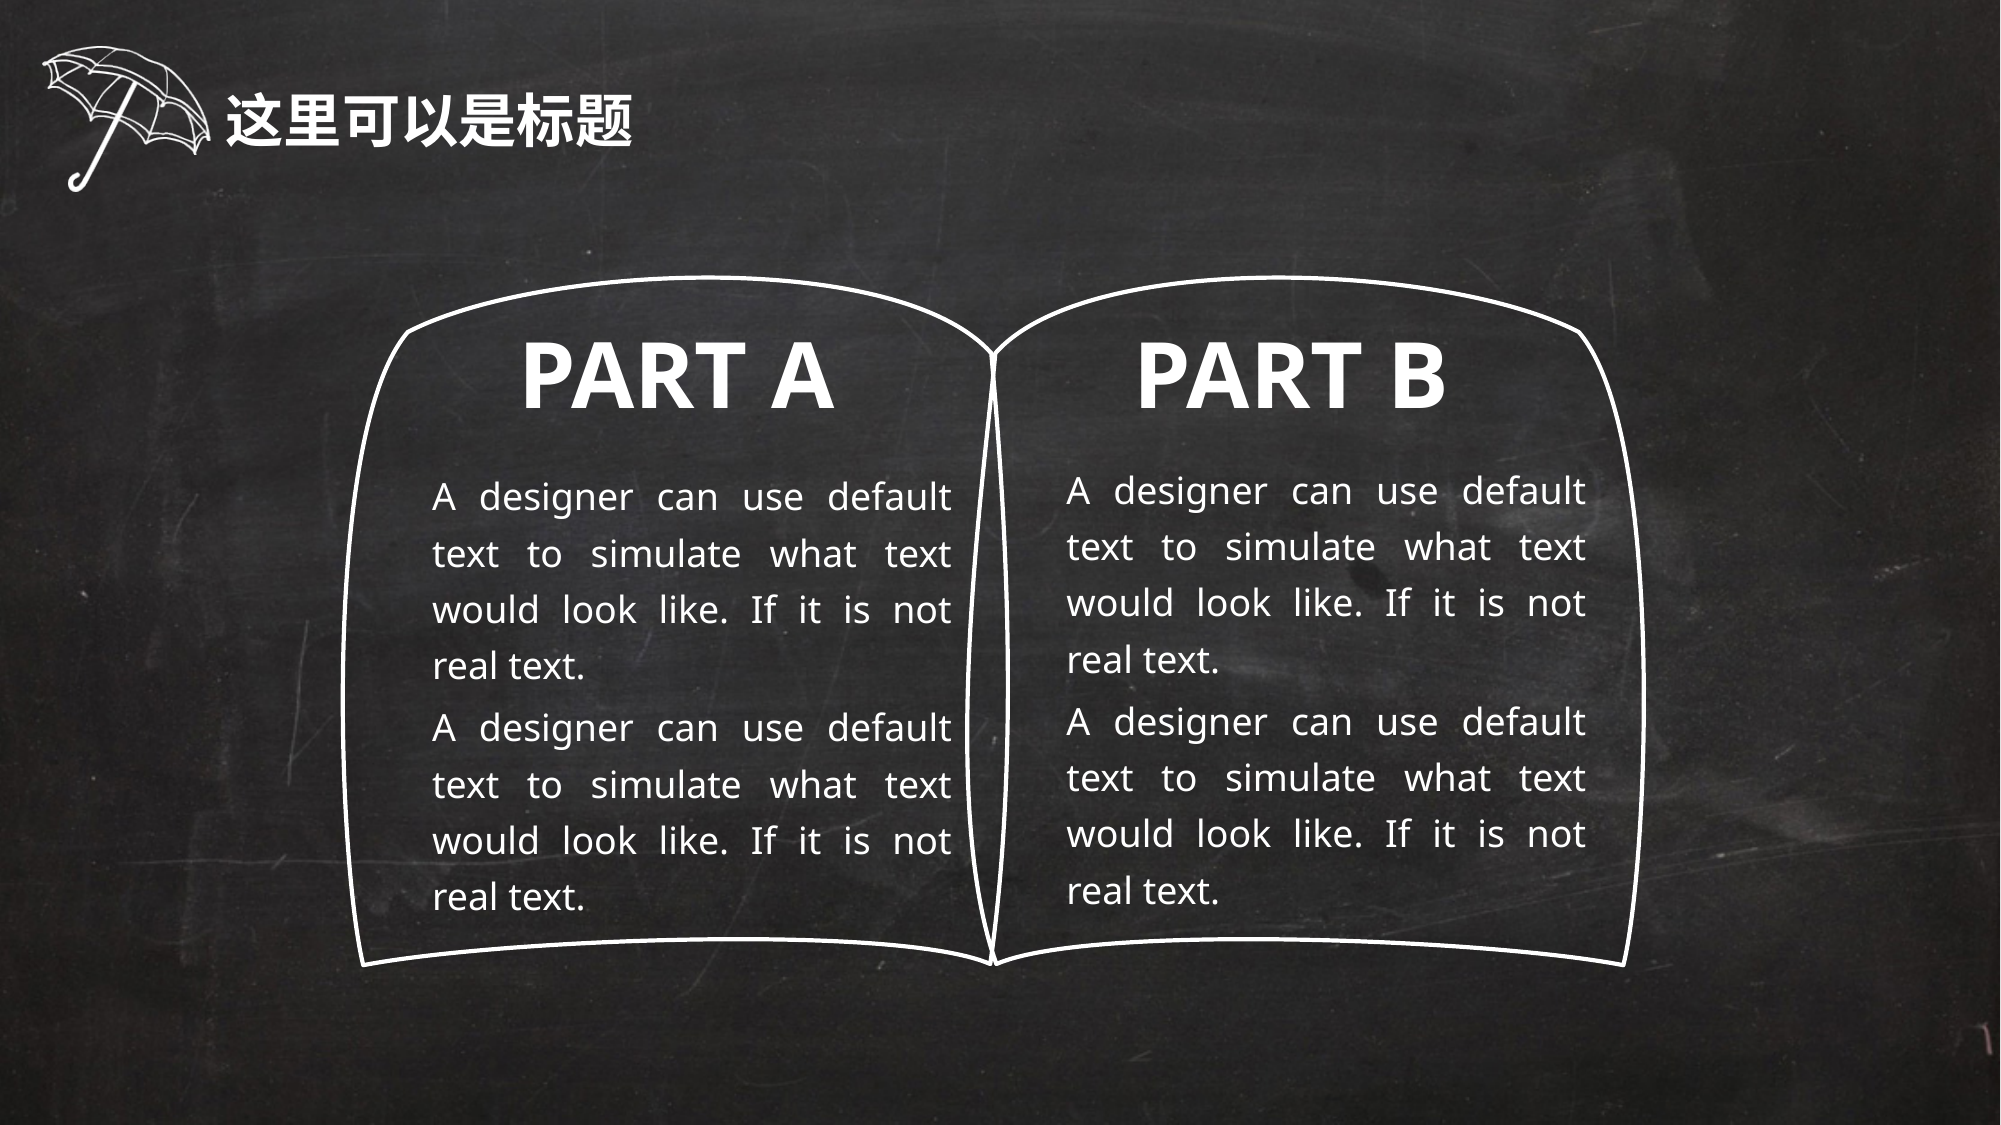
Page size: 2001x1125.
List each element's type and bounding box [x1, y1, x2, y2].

text_box [342, 277, 1644, 966]
picture [0, 0, 2001, 1125]
text_box [42, 46, 669, 192]
